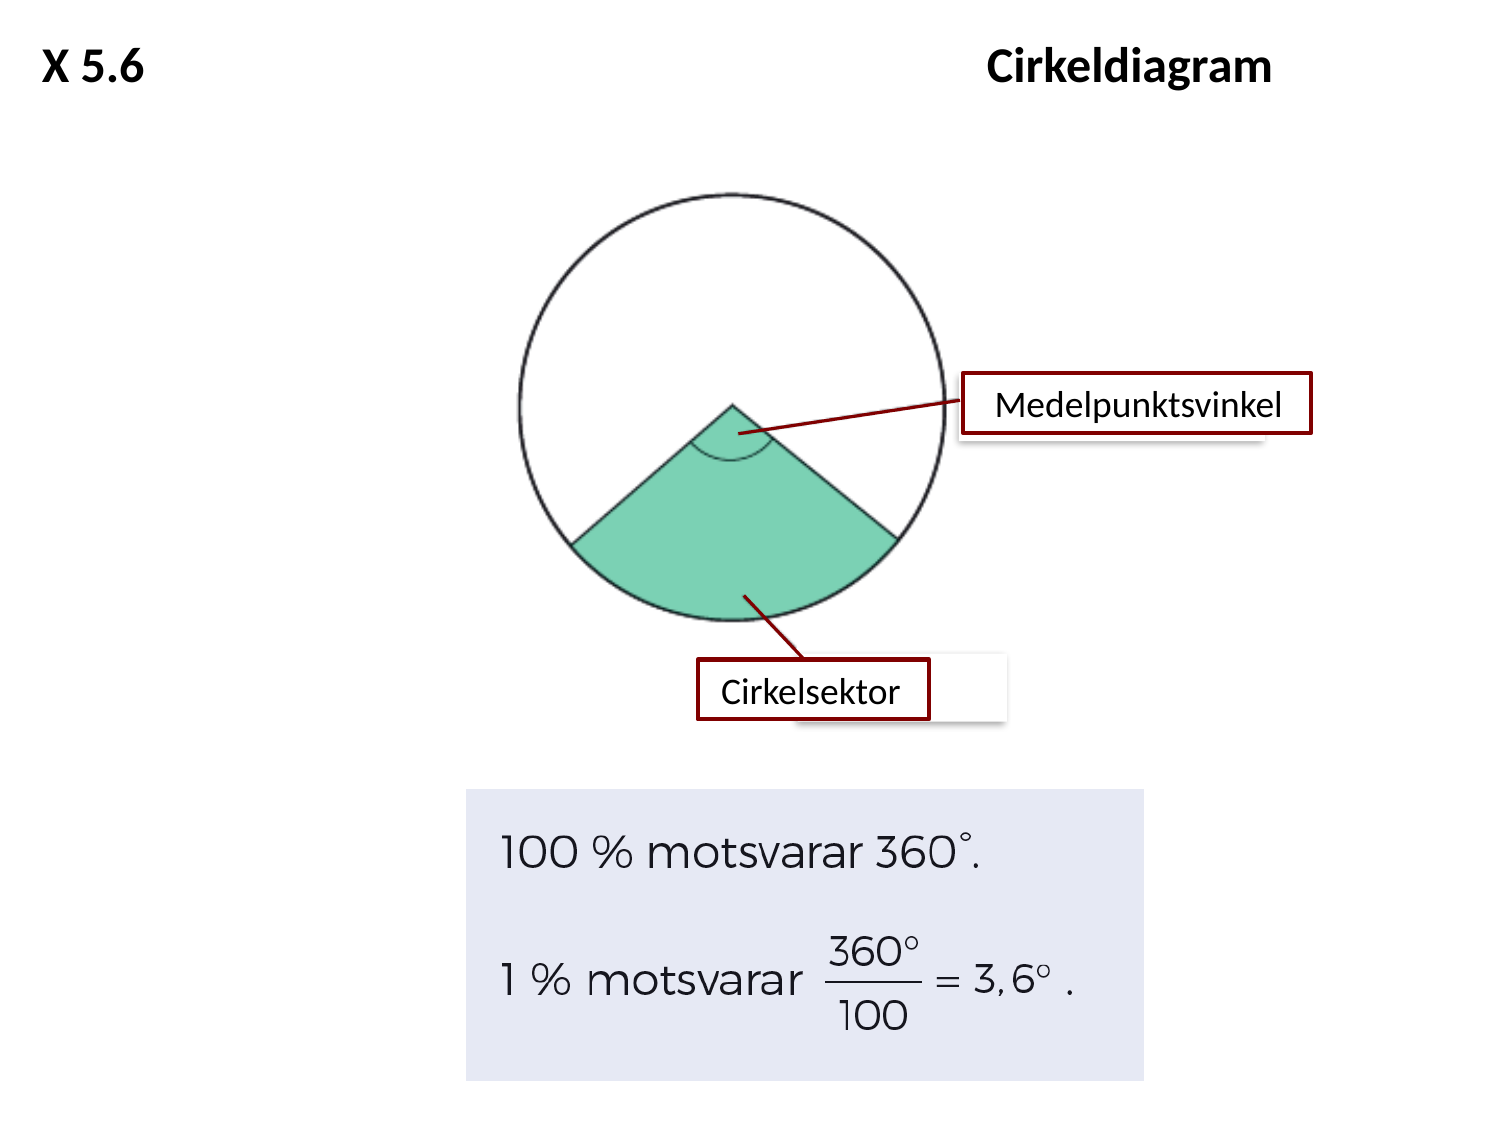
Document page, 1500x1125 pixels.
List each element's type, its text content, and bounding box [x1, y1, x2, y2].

picture [464, 787, 1145, 1081]
text_box X 5.6 Cirkeldiagram [27, 25, 1472, 100]
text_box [492, 126, 1331, 754]
